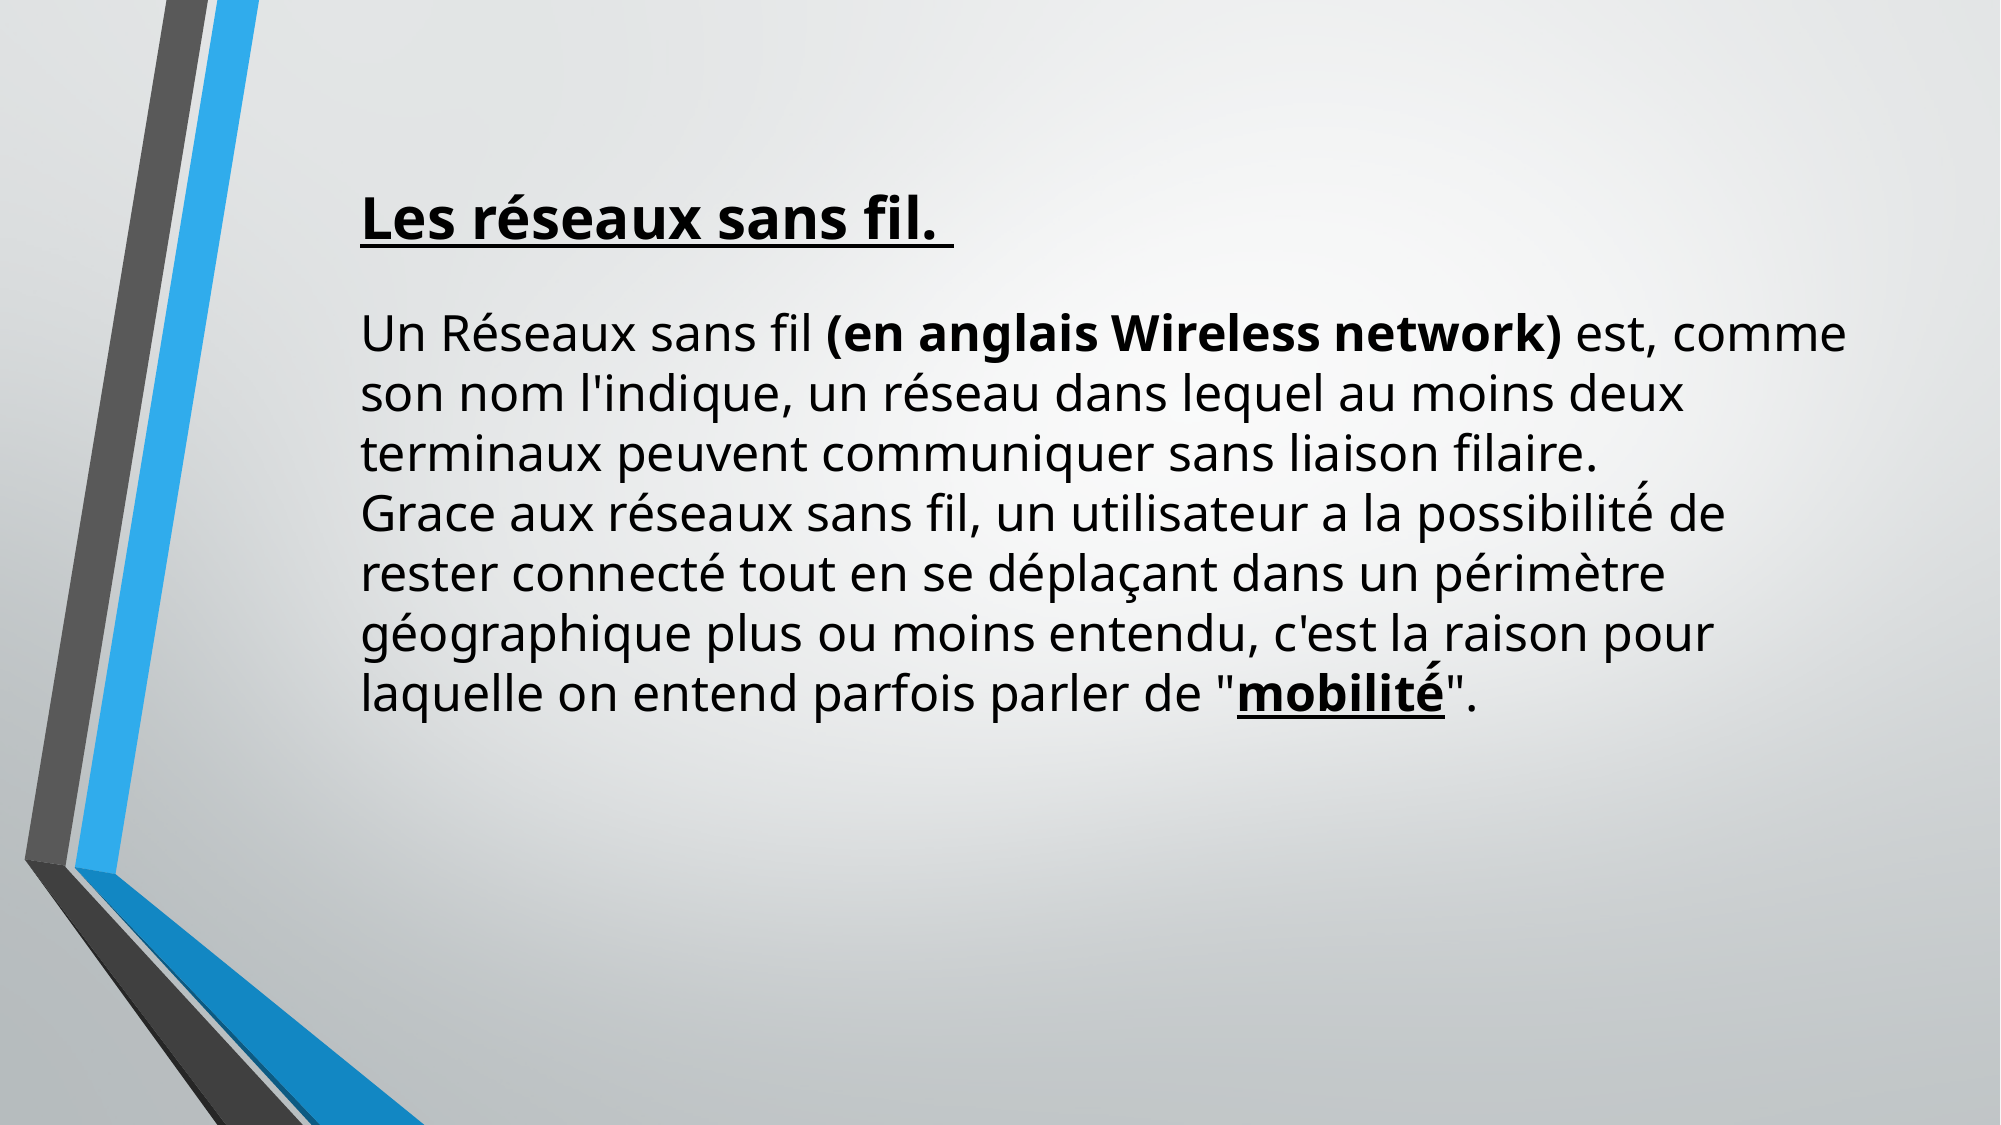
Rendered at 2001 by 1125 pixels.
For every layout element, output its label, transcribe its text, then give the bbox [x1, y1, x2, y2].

text_box Les réseaux sans fil. Un Réseaux sans fil (en anglais Wireless network) est, comme son nom l'indique, un réseau dans lequel au moins deux terminaux peuvent communiquer sans liaison filaire. Grace aux réseaux sans fil, un utilisateur a la possibilité́ de rester connecté tout en se déplaçant dans un périmètre géographique plus ou moins entendu, c'est la raison pour laquelle on entend parfois parler de "mobilité́". [345, 173, 1872, 729]
